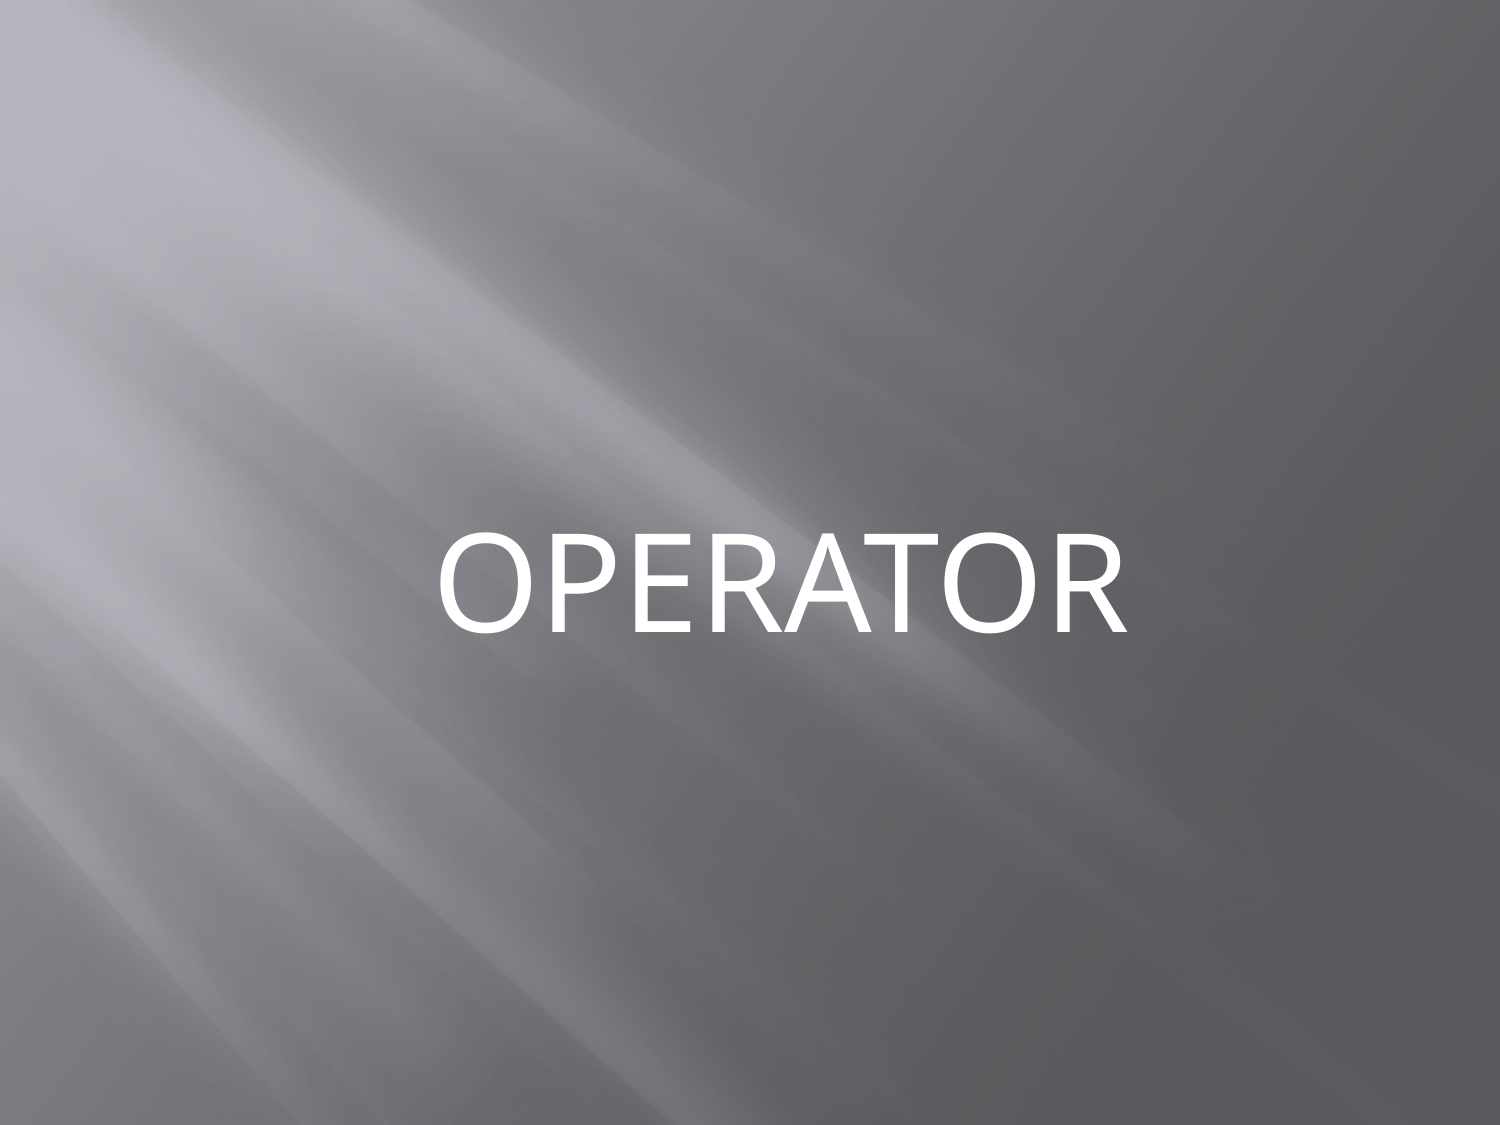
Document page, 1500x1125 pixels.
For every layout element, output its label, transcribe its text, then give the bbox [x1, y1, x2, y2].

text_box OPERATOR [374, 487, 1188, 668]
